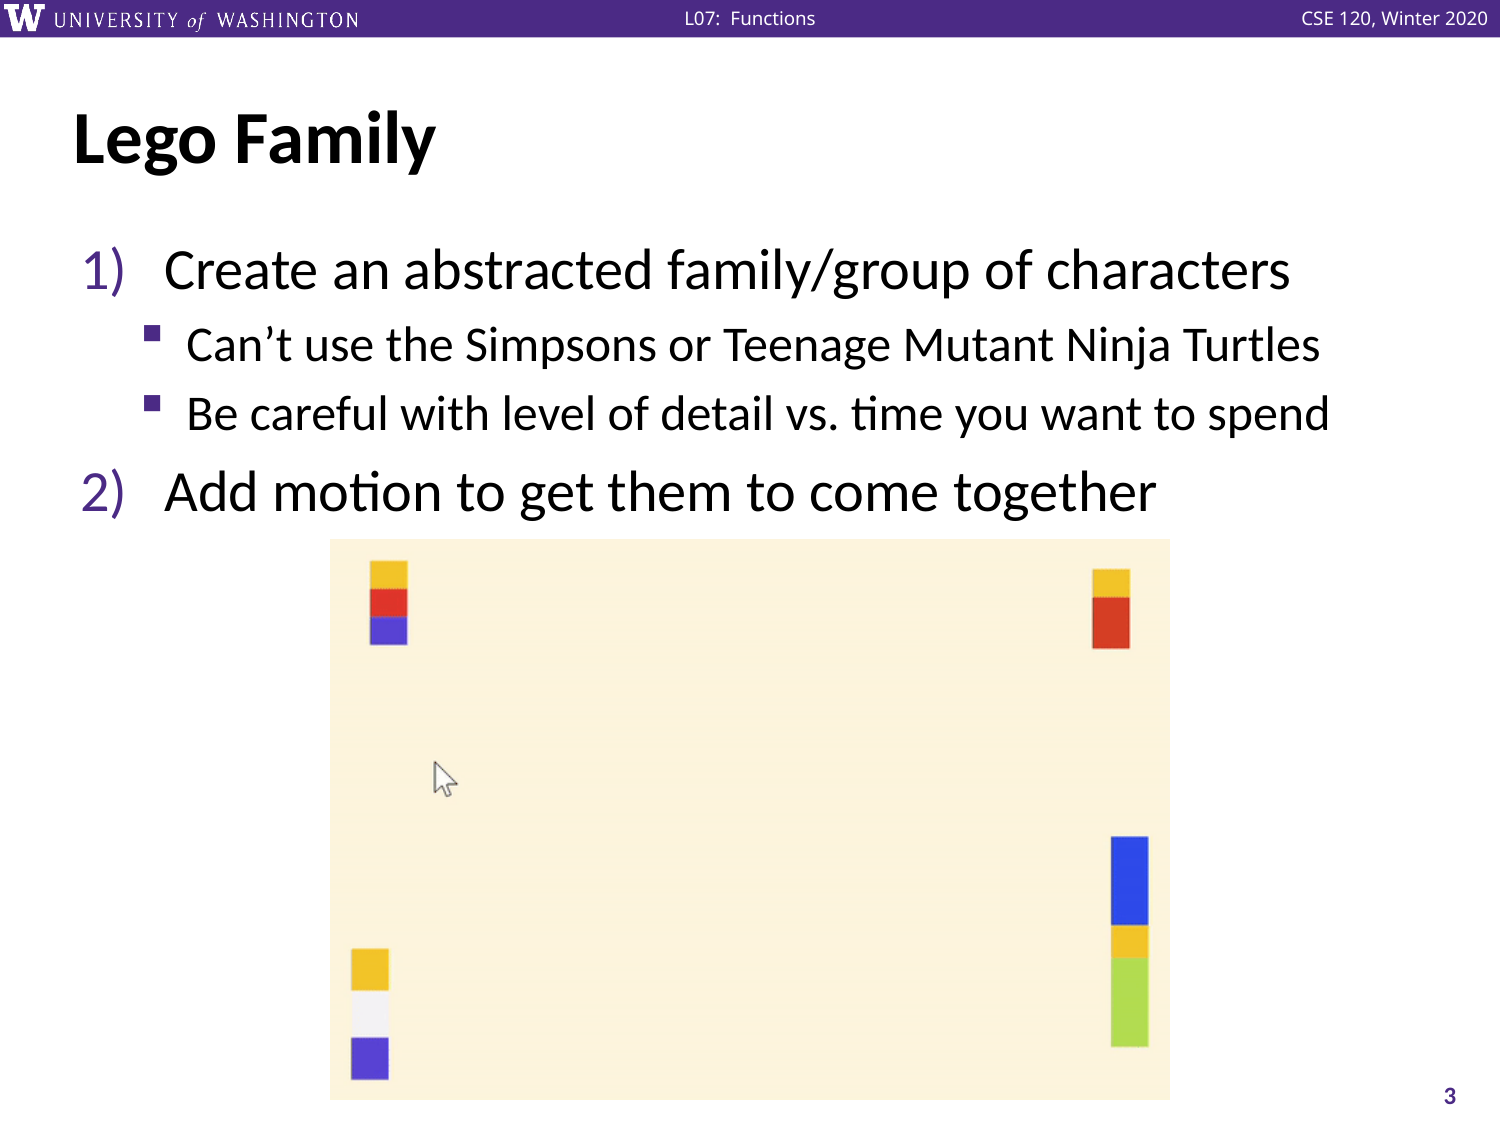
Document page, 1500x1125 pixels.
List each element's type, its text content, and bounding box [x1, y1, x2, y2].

picture [4, 4, 358, 32]
slide_number 3 [1400, 1065, 1500, 1125]
title Lego Family [58, 71, 1438, 197]
picture [329, 539, 1171, 1101]
list Create an abstracted family/group of characters Can’t use the Simpsons or Teenage Mutant Ninja Turtles Be careful with level of detail vs. time you want to spend Add motion to get them to come together [64, 223, 1438, 1040]
